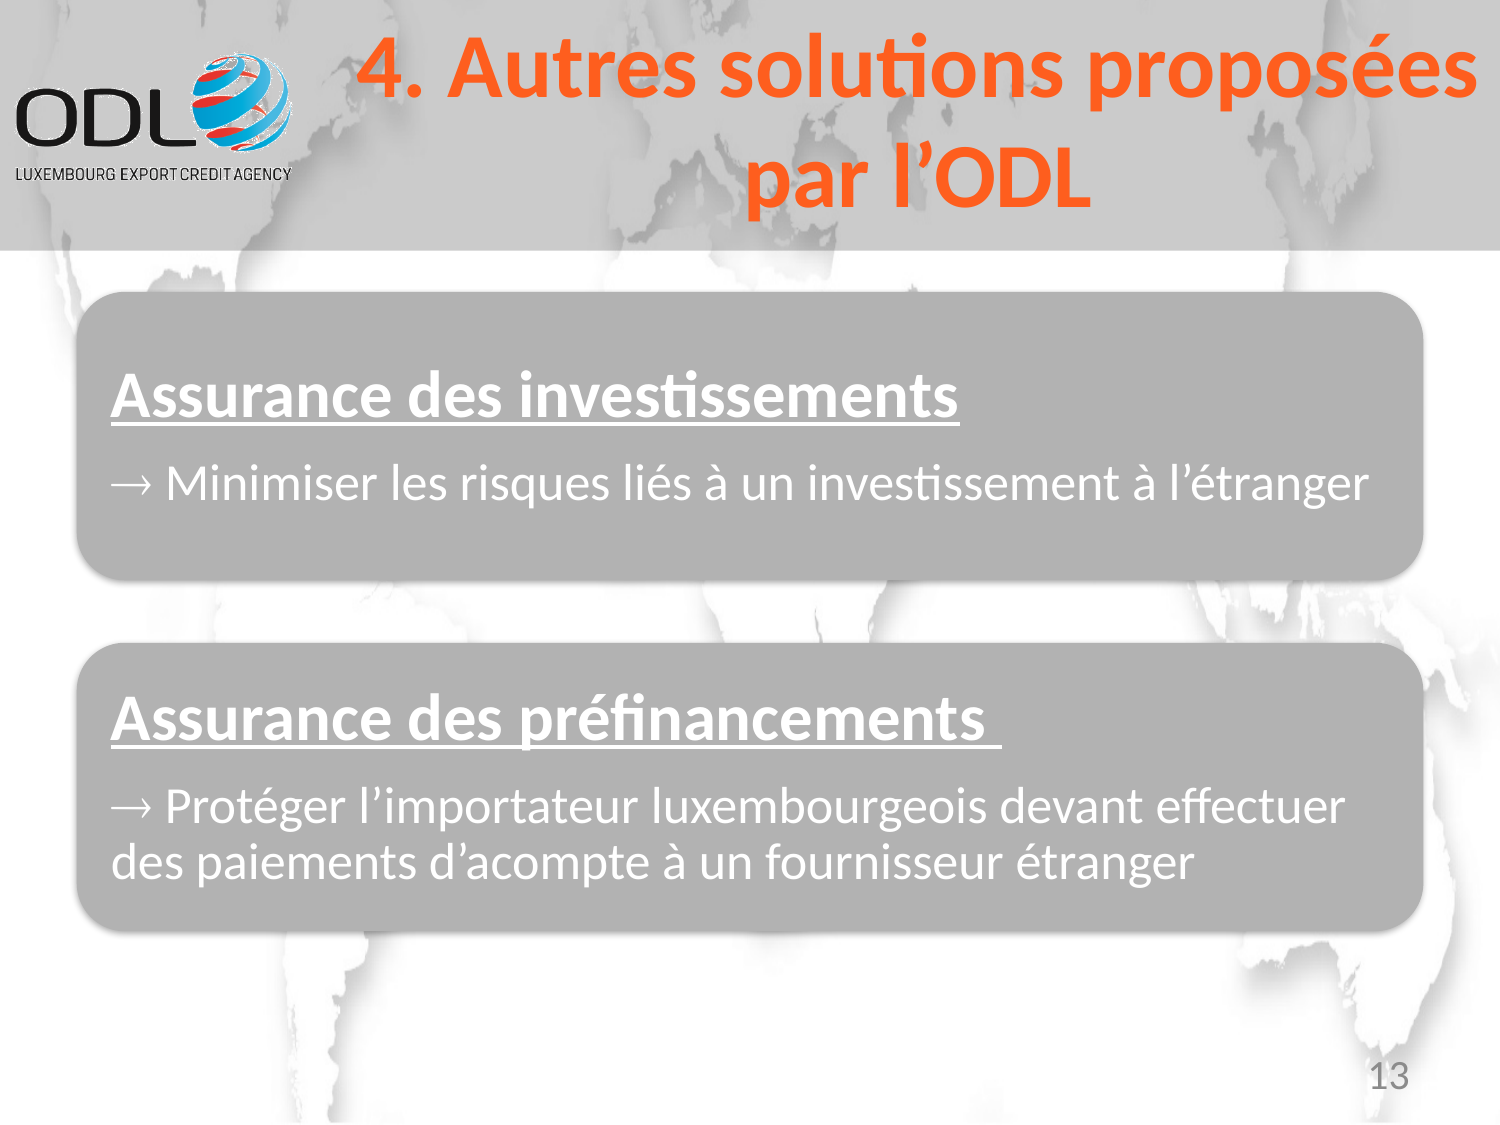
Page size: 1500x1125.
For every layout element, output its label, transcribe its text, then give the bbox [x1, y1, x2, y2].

slide_number 13 [1074, 1042, 1425, 1103]
picture [0, 0, 349, 240]
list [76, 290, 1424, 995]
title 4. Autres solutions proposées par l’ODL [352, 0, 1500, 233]
